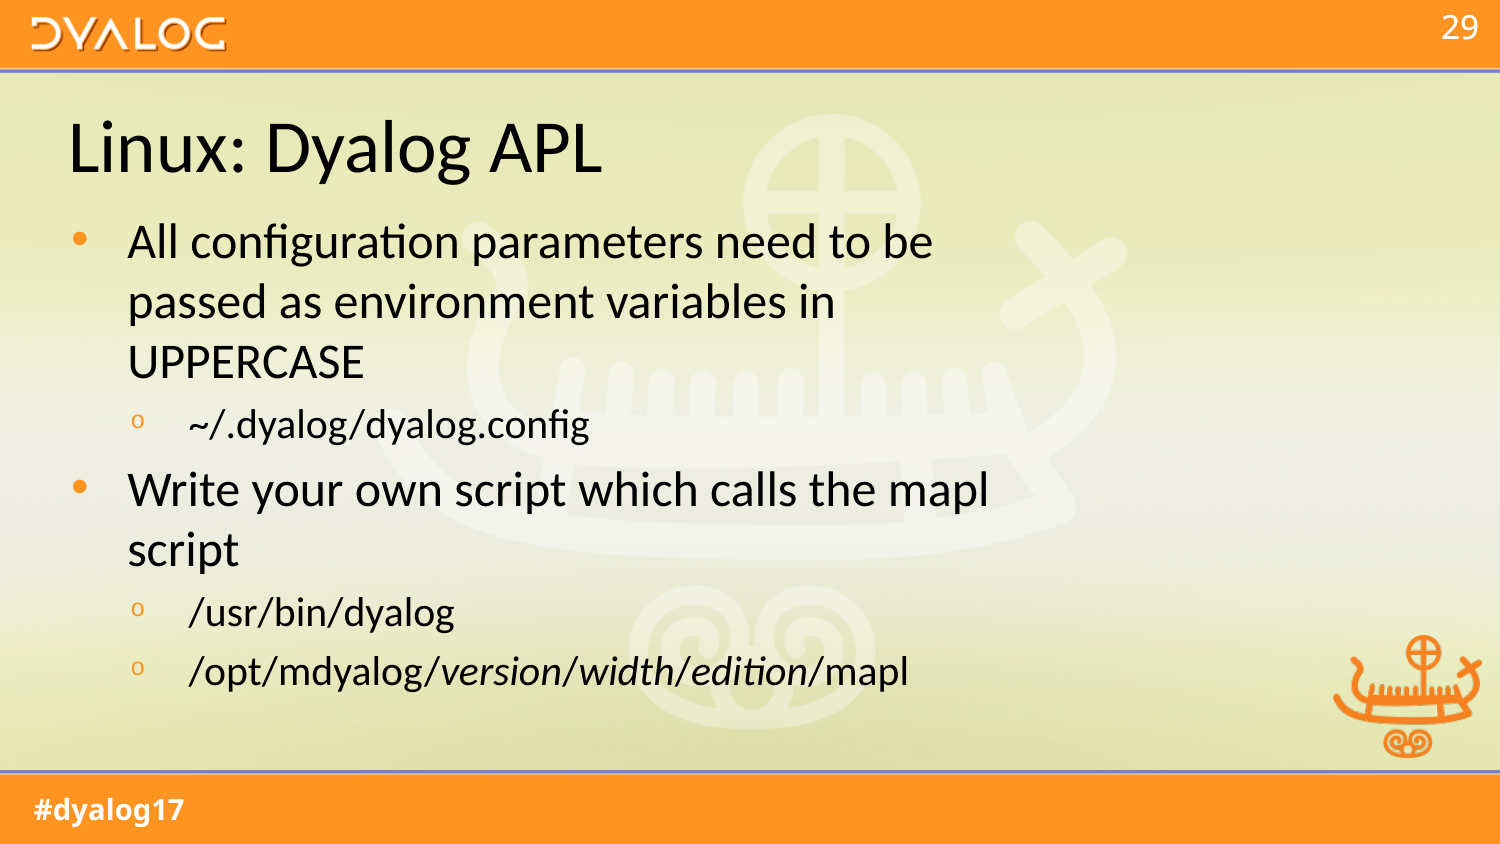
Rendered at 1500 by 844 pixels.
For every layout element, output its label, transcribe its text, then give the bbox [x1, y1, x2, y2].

picture [0, 0, 1500, 844]
title Linux: Dyalog APL [53, 94, 1425, 192]
list All configuration parameters need to be passed as environment variables in UPPERCASE ~/.dyalog/dyalog.config Write your own script which calls the mapl script /usr/bin/dyalog /opt/mdyalog/version/width/edition/mapl [56, 200, 1069, 758]
